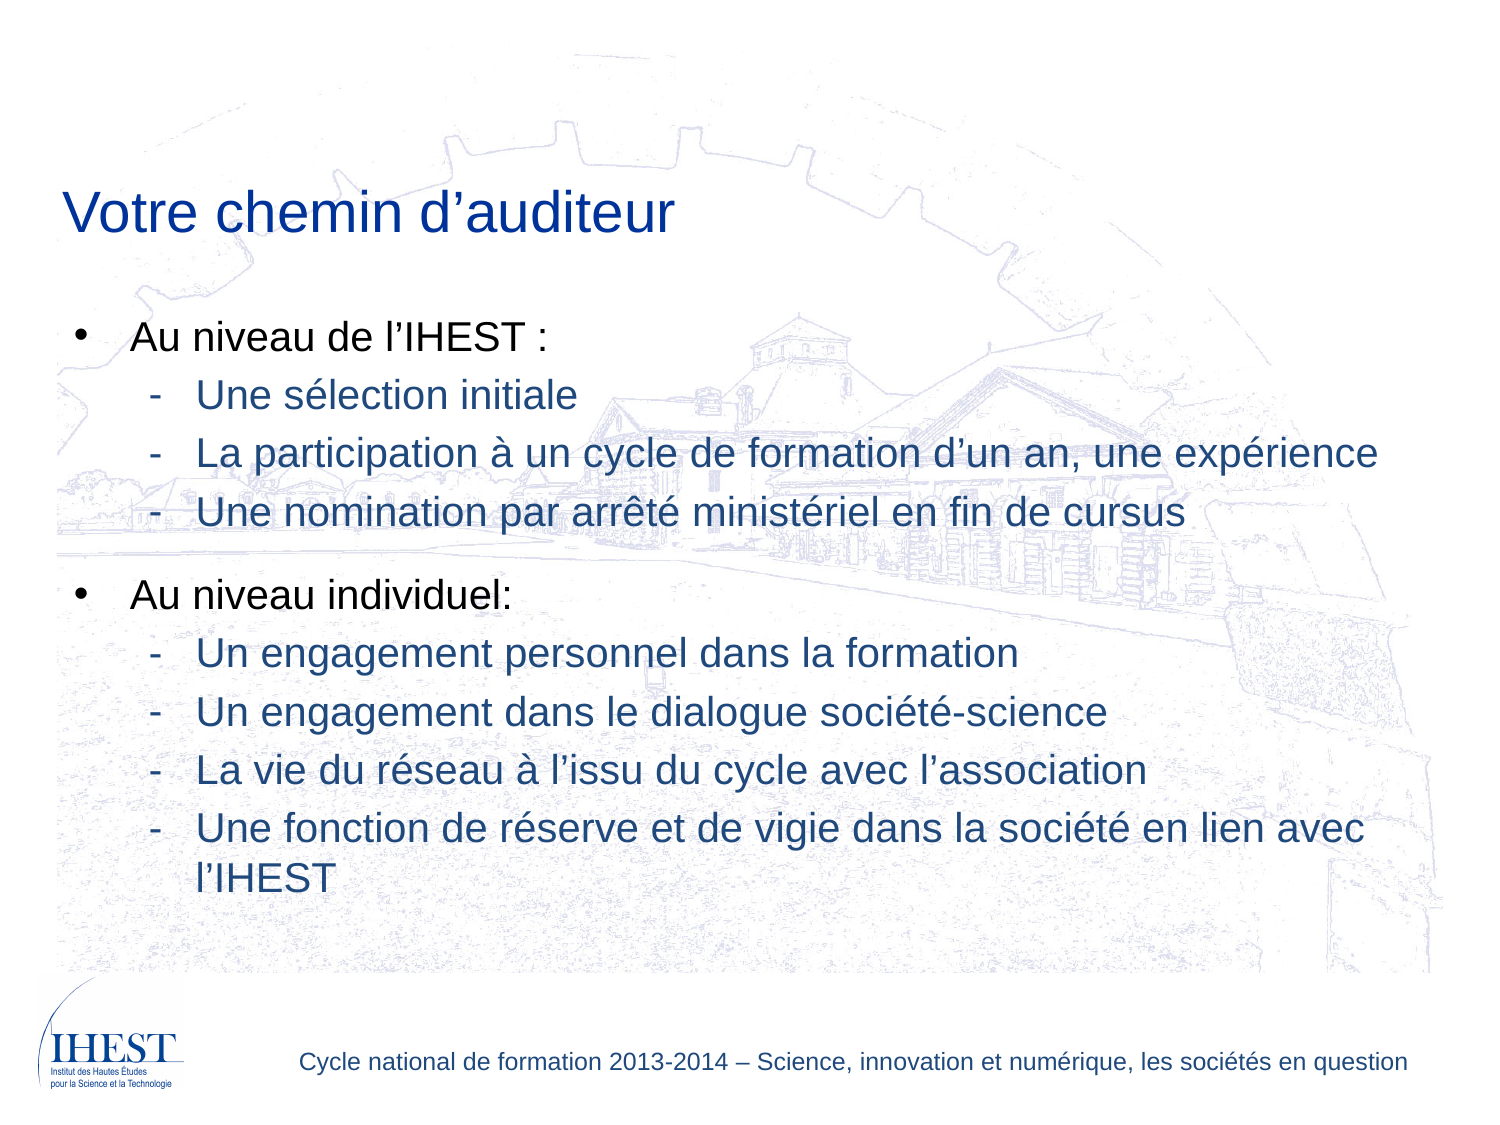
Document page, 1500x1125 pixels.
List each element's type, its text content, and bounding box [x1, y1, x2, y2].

picture [57, 45, 1443, 166]
text_box Au niveau de l’IHEST : Une sélection initiale La participation à un cycle de formation d’un an, une expérience Une nomination par arrêté ministériel en fin de cursus Au niveau individuel: Un engagement personnel dans la formation Un engagement dans le dialogue société-science La vie du réseau à l’issu du cycle avec l’association Une fonction de réserve et de vigie dans la société en lien avec l’IHEST [58, 302, 1441, 942]
text_box Votre chemin d’auditeur [48, 166, 1454, 270]
picture [38, 270, 1443, 1089]
